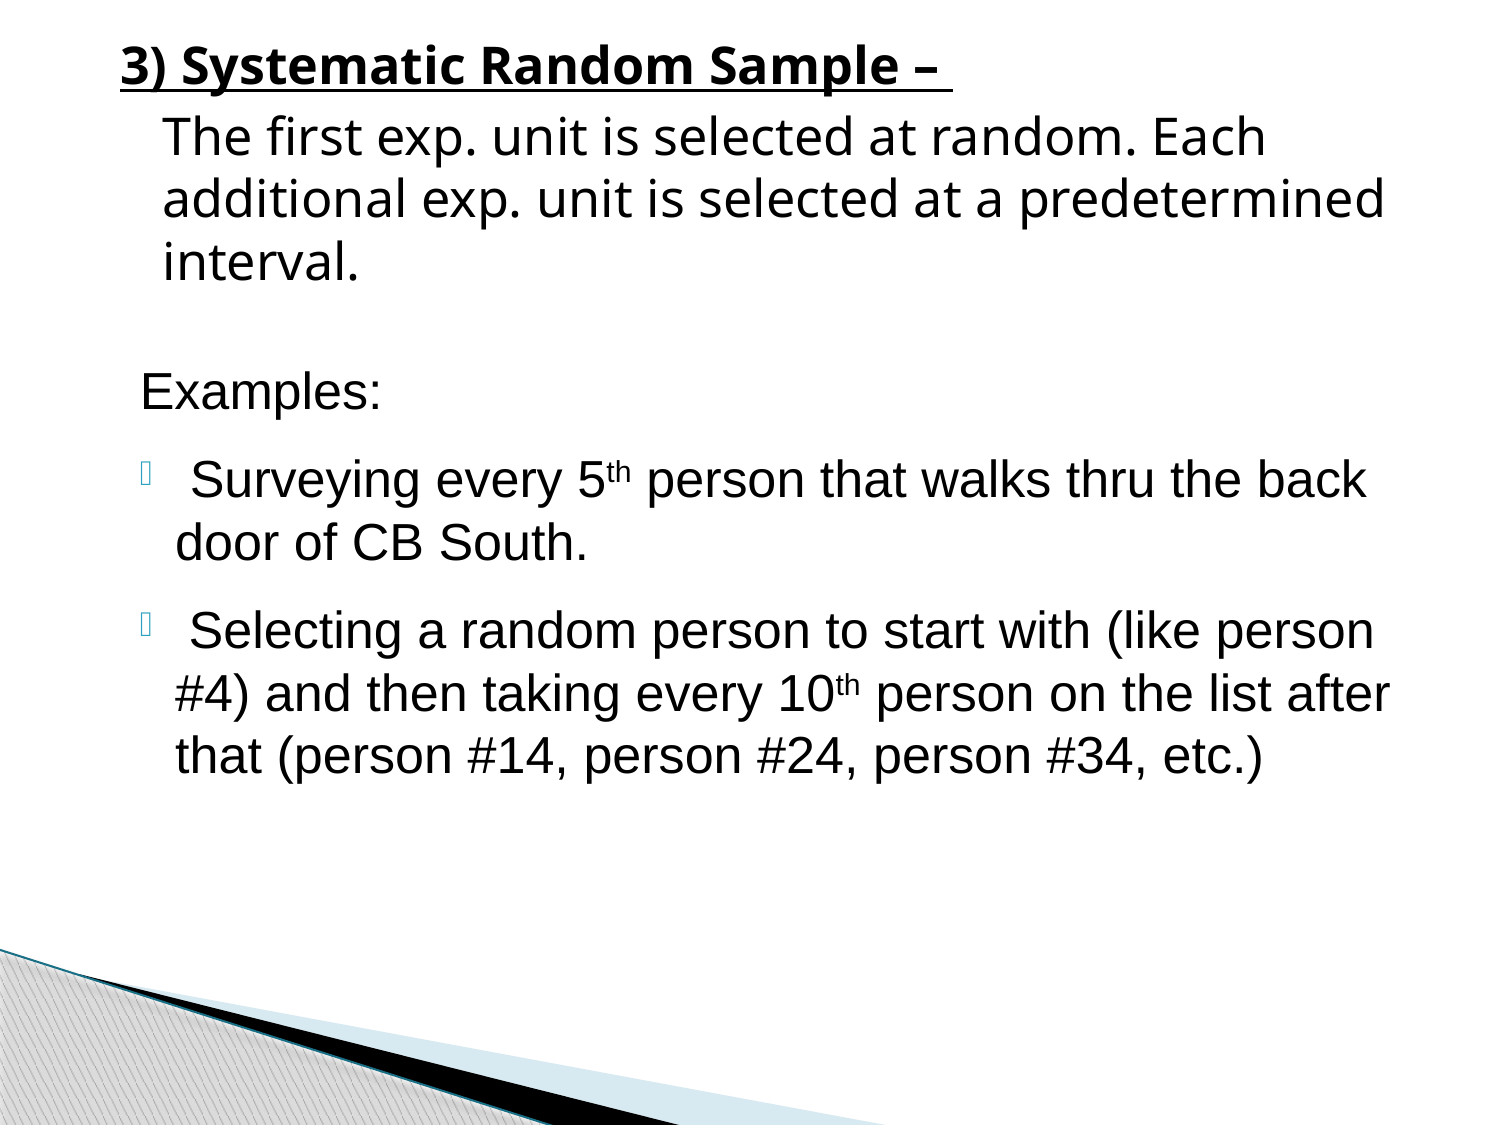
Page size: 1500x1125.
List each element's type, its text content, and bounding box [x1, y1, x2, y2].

list 3) Systematic Random Sample – The first exp. unit is selected at random. Each additional exp. unit is selected at a predetermined interval. [87, 24, 1438, 401]
text_box Examples: Surveying every 5th person that walks thru the back door of CB South. Selecting a random person to start with (like person #4) and then taking every 10th person on the list after that (person #14, person #24, person #34, etc.) [125, 349, 1438, 792]
